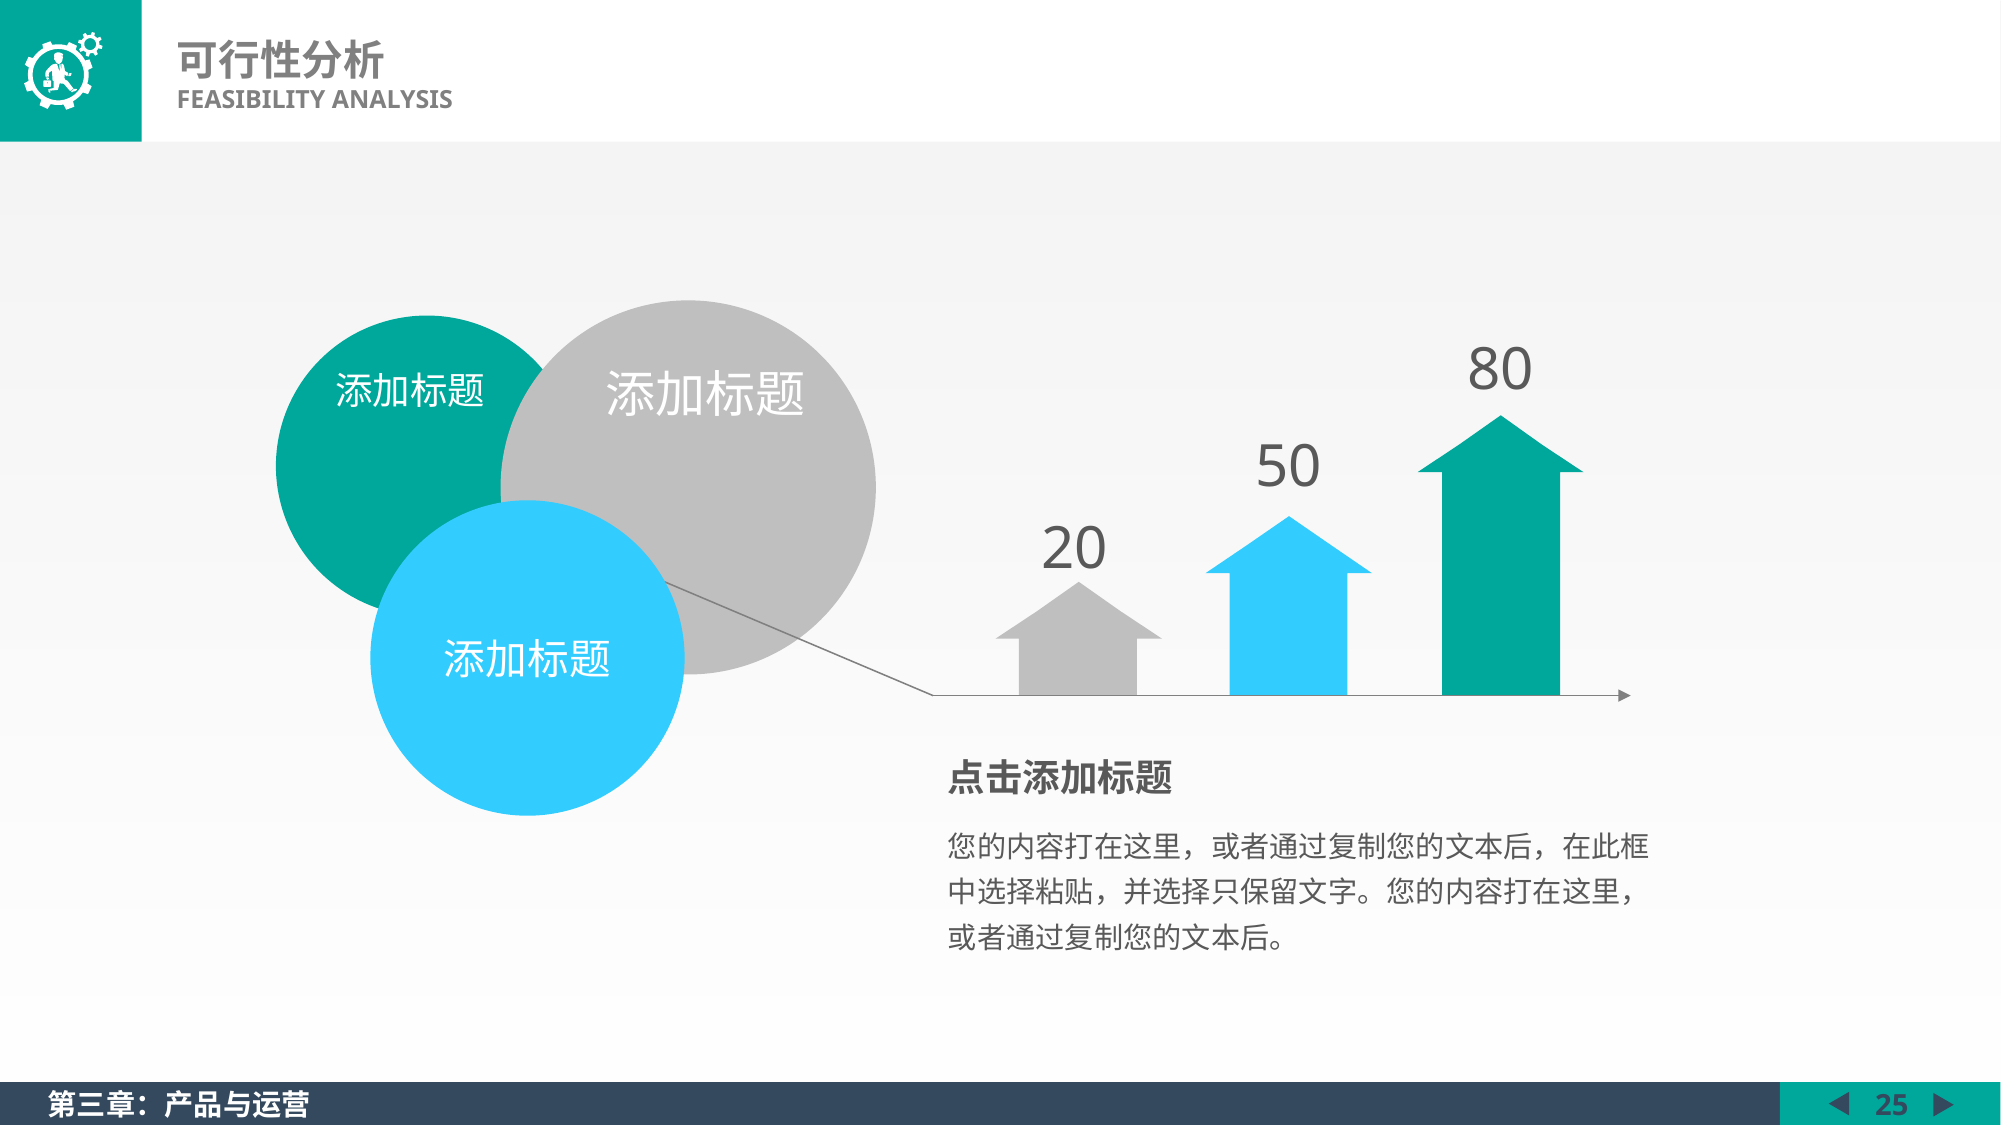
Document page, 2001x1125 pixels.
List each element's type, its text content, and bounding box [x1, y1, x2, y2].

text_box 您的内容打在这里，或者通过复制您的文本后，在此框中选择粘贴，并选择只保留文字。您的内容打在这里，或者通过复制您的文本后。 [933, 810, 1688, 962]
text_box [0, 1080, 8, 1125]
text_box 添加标题 [275, 315, 542, 609]
text_box [1417, 415, 1584, 695]
text_box 50 [1240, 421, 1337, 506]
text_box 可行性分析 FEASIBILITY ANALYSIS [161, 59, 859, 138]
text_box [539, 528, 934, 696]
text_box 80 [1452, 324, 1549, 409]
text_box [351, 1080, 1778, 1125]
text_box 第三章：产品与运营 [8, 1078, 351, 1125]
text_box 添加标题 [370, 500, 678, 816]
text_box 点击添加标题 [933, 755, 1391, 806]
text_box [0, 0, 144, 144]
text_box 25 [1779, 1078, 2001, 1125]
text_box 20 [1027, 502, 1124, 588]
text_box [1205, 516, 1373, 695]
text_box [24, 32, 103, 110]
text_box 添加标题 [500, 300, 876, 527]
text_box [144, 0, 2001, 144]
text_box [995, 588, 1163, 695]
